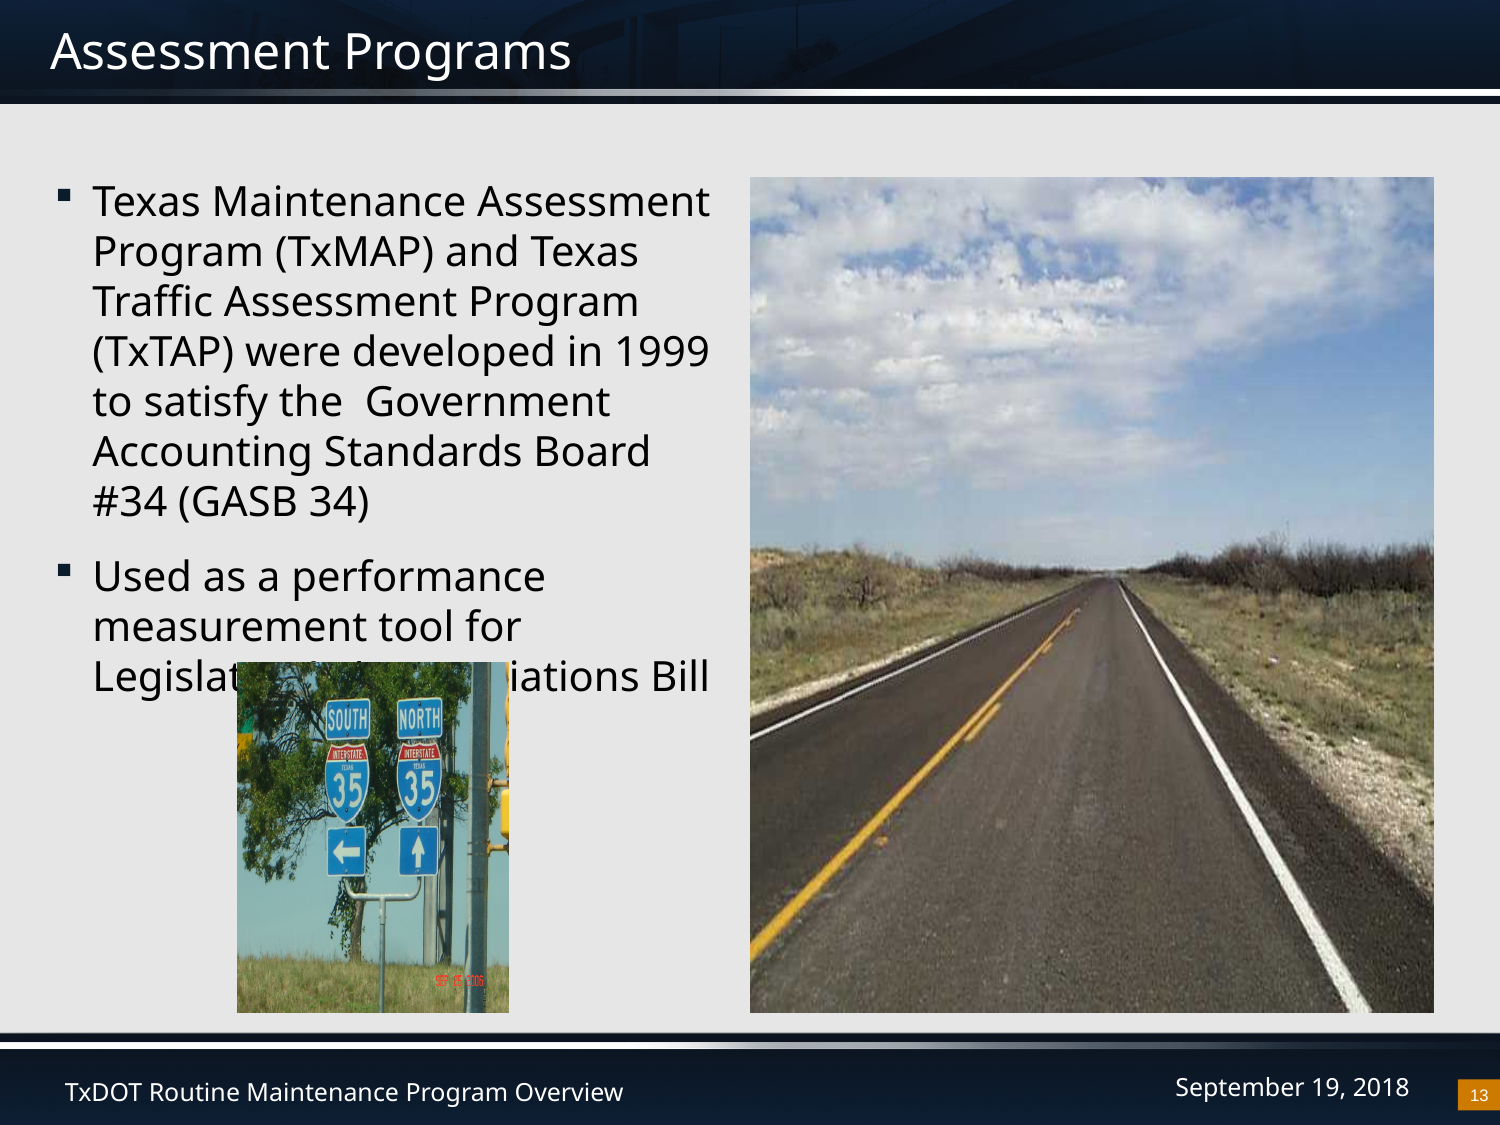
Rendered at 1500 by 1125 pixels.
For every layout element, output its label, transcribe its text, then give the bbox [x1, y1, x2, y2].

picture [0, 0, 1500, 104]
slide_number 13 [1454, 1079, 1489, 1110]
picture [0, 1032, 1500, 1125]
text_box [749, 177, 1434, 1013]
title Assessment Programs [50, 12, 1421, 89]
picture [237, 662, 510, 1013]
list Texas Maintenance Assessment Program (TxMAP) and Texas Traffic Assessment Program (TxTAP) were developed in 1999 to satisfy the Government Accounting Standards Board #34 (GASB 34) Used as a performance measurement tool for Legislature’s Appropriations Bill [54, 174, 725, 1025]
